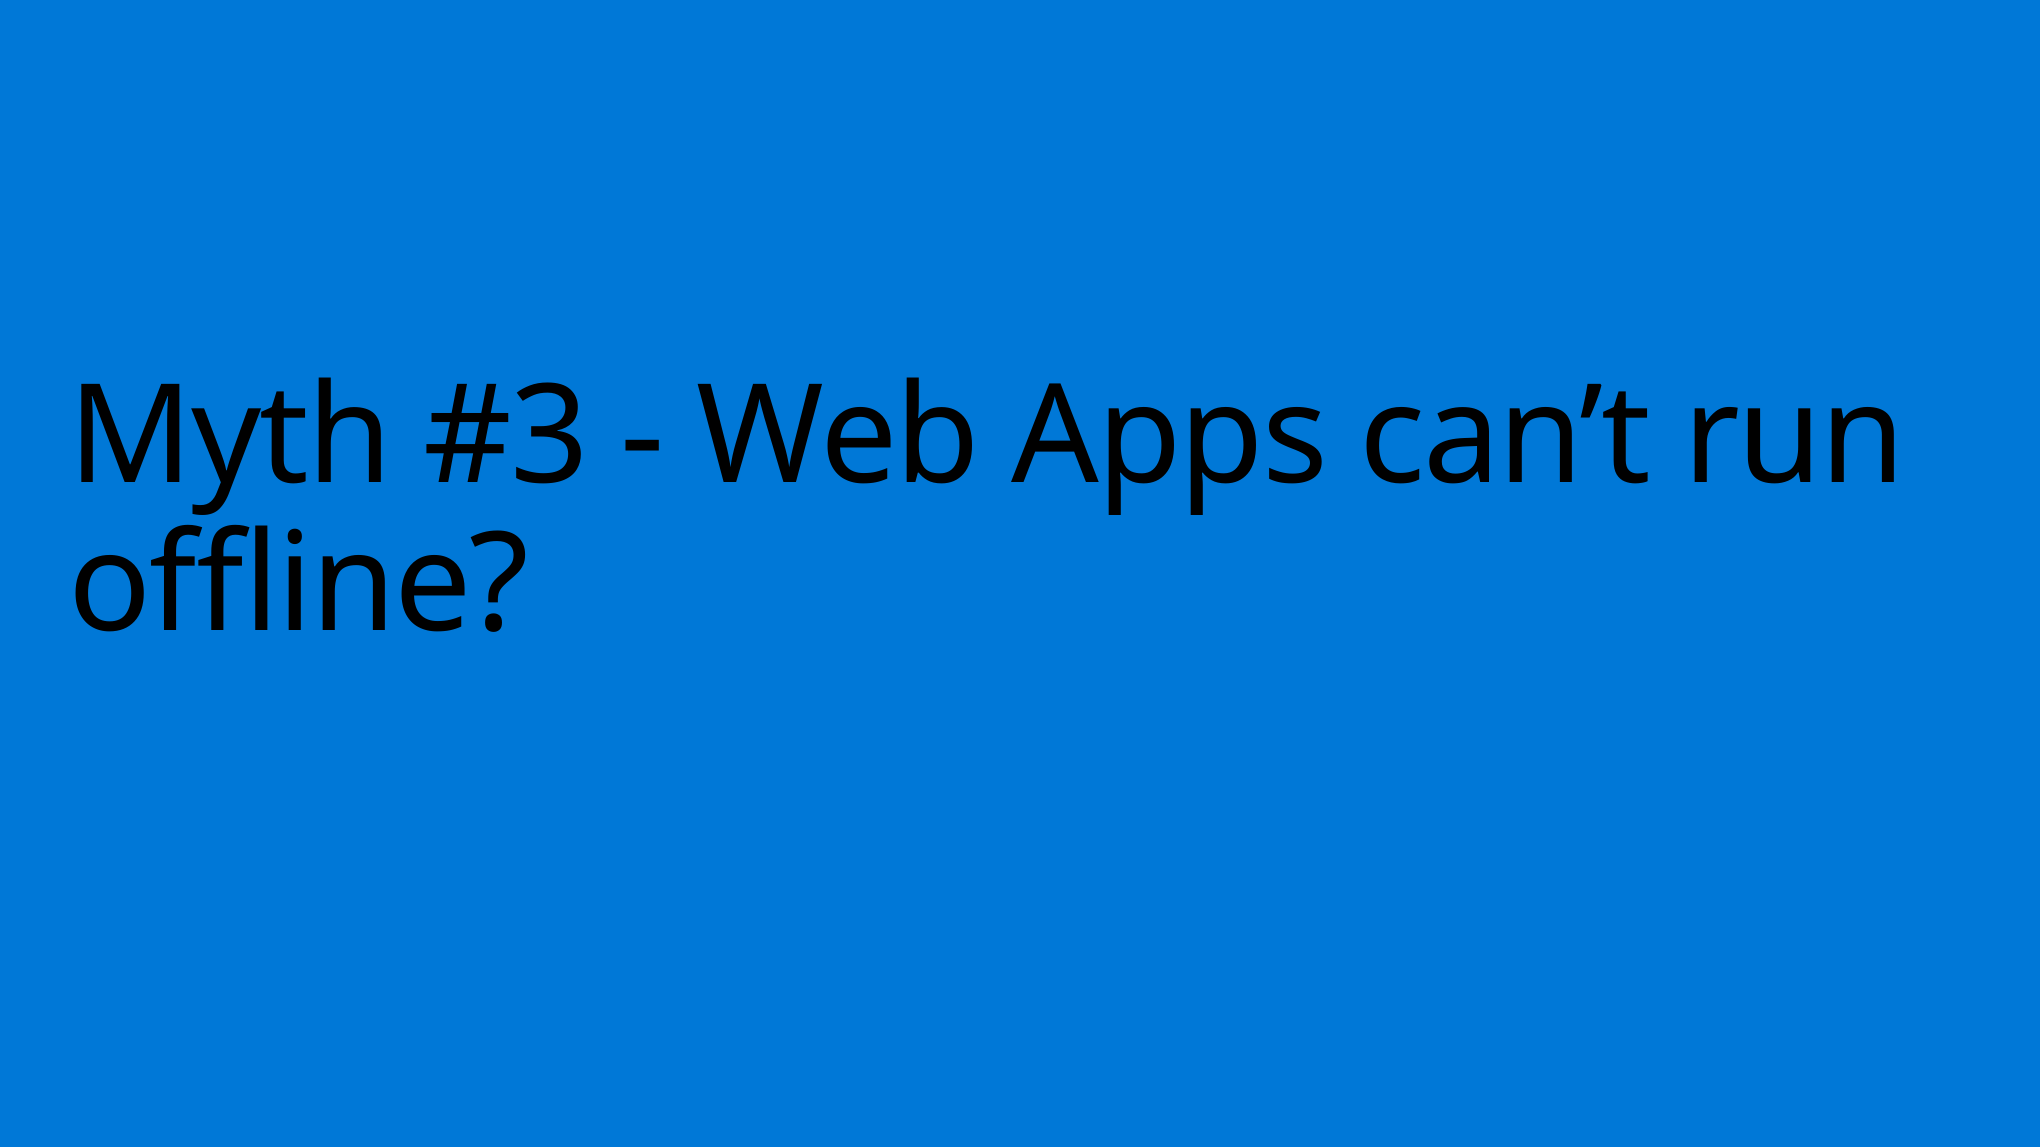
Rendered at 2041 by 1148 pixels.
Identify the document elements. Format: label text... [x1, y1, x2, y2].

title Myth #3 - Web Apps can’t run offline? [45, 348, 1996, 829]
